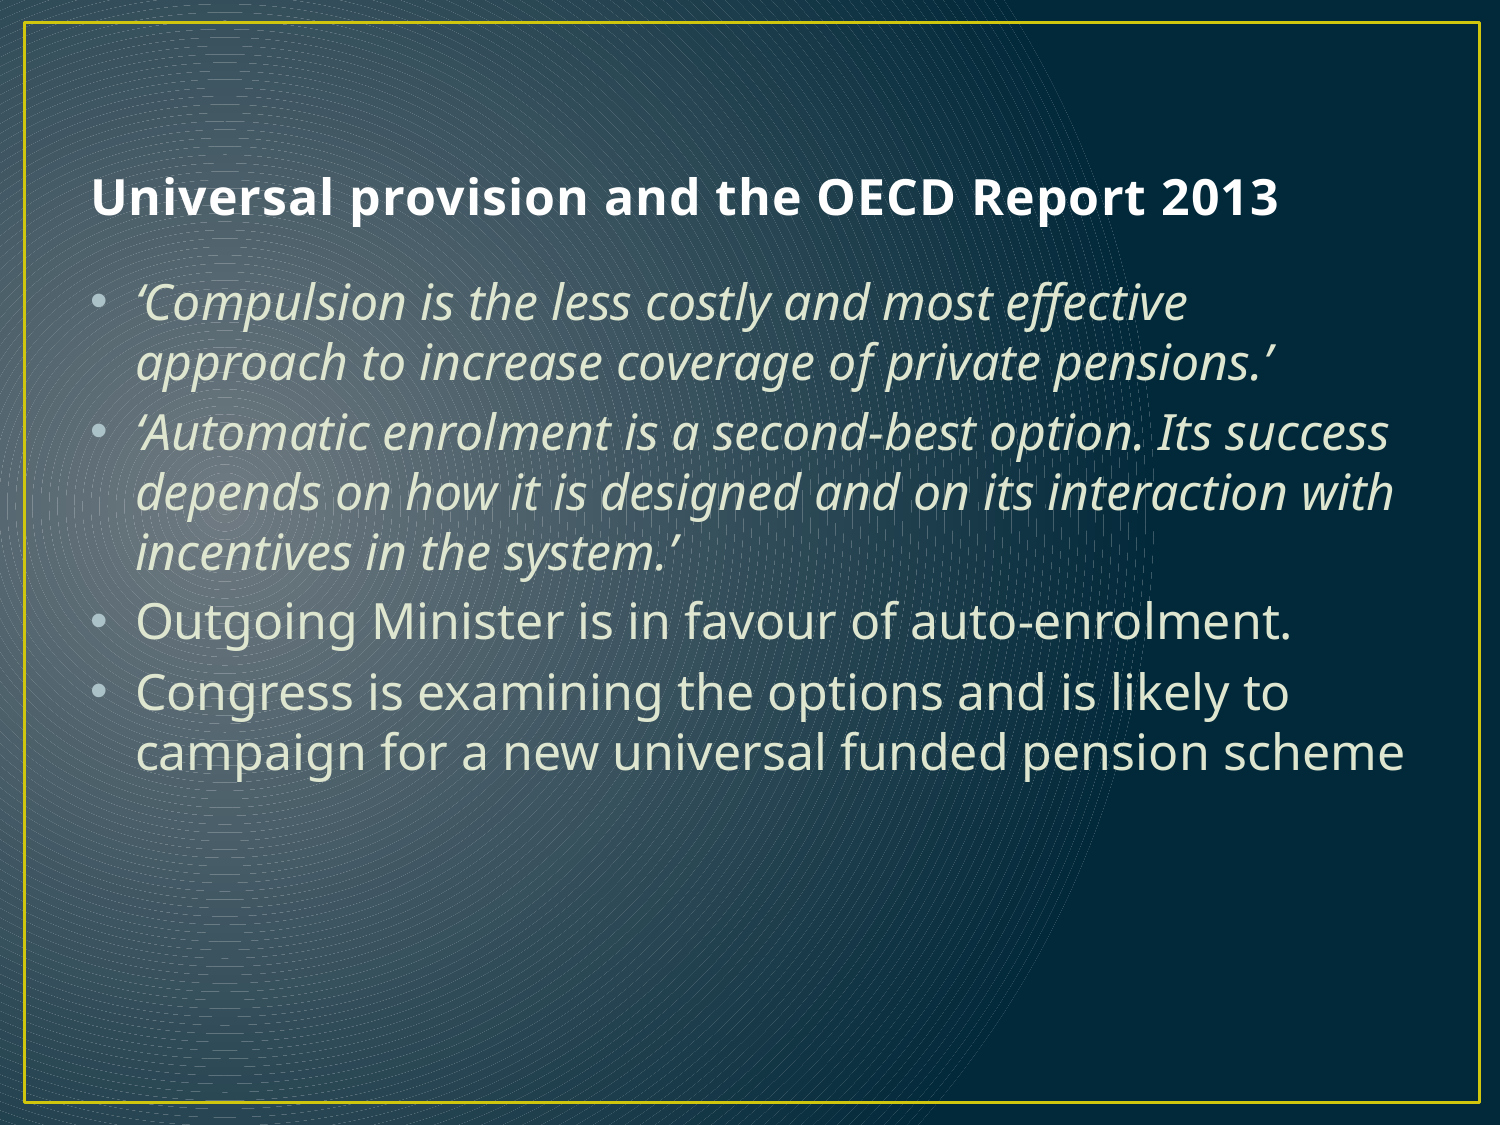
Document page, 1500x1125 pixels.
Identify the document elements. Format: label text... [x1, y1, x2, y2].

title Universal provision and the OECD Report 2013 [75, 45, 1425, 233]
list ‘Compulsion is the less costly and most effective approach to increase coverage of private pensions.’ ‘Automatic enrolment is a second-best option. Its success depends on how it is designed and on its interaction with incentives in the system.’ Outgoing Minister is in favour of auto-enrolment. Congress is examining the options and is likely to campaign for a new universal funded pension scheme [75, 262, 1425, 1005]
